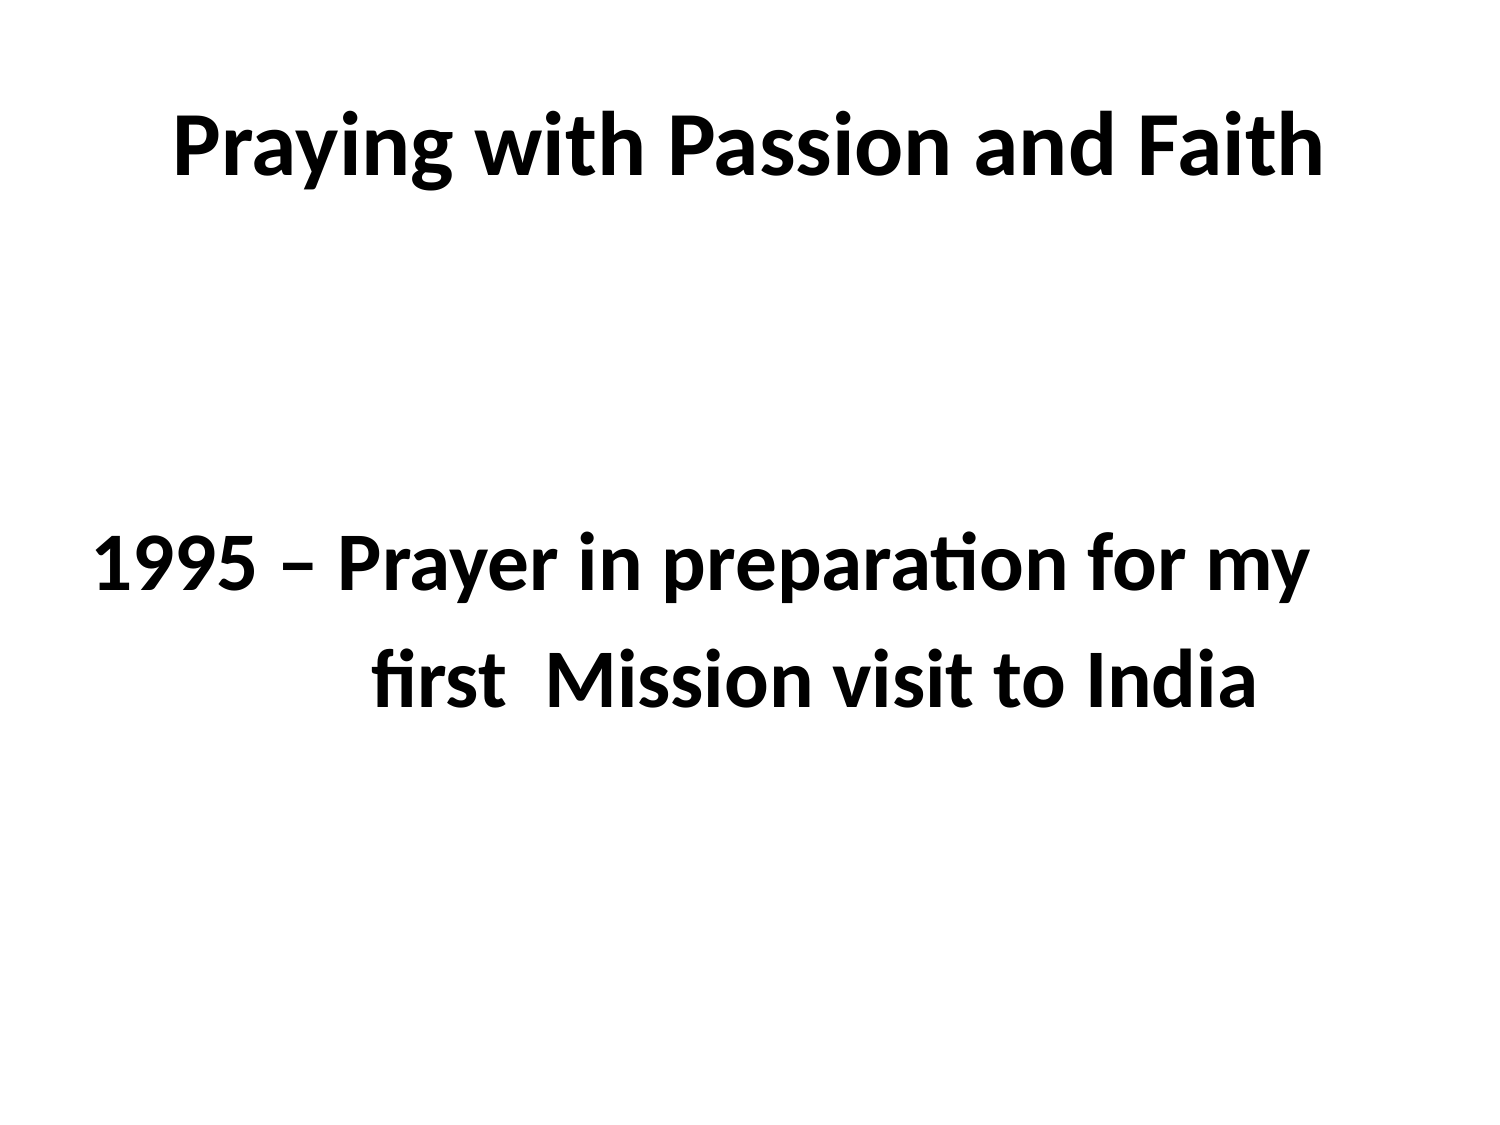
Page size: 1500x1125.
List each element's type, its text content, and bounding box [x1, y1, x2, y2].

list 1995 – Prayer in preparation for my first Mission visit to India [75, 500, 1425, 825]
title Praying with Passion and Faith [75, 45, 1425, 233]
